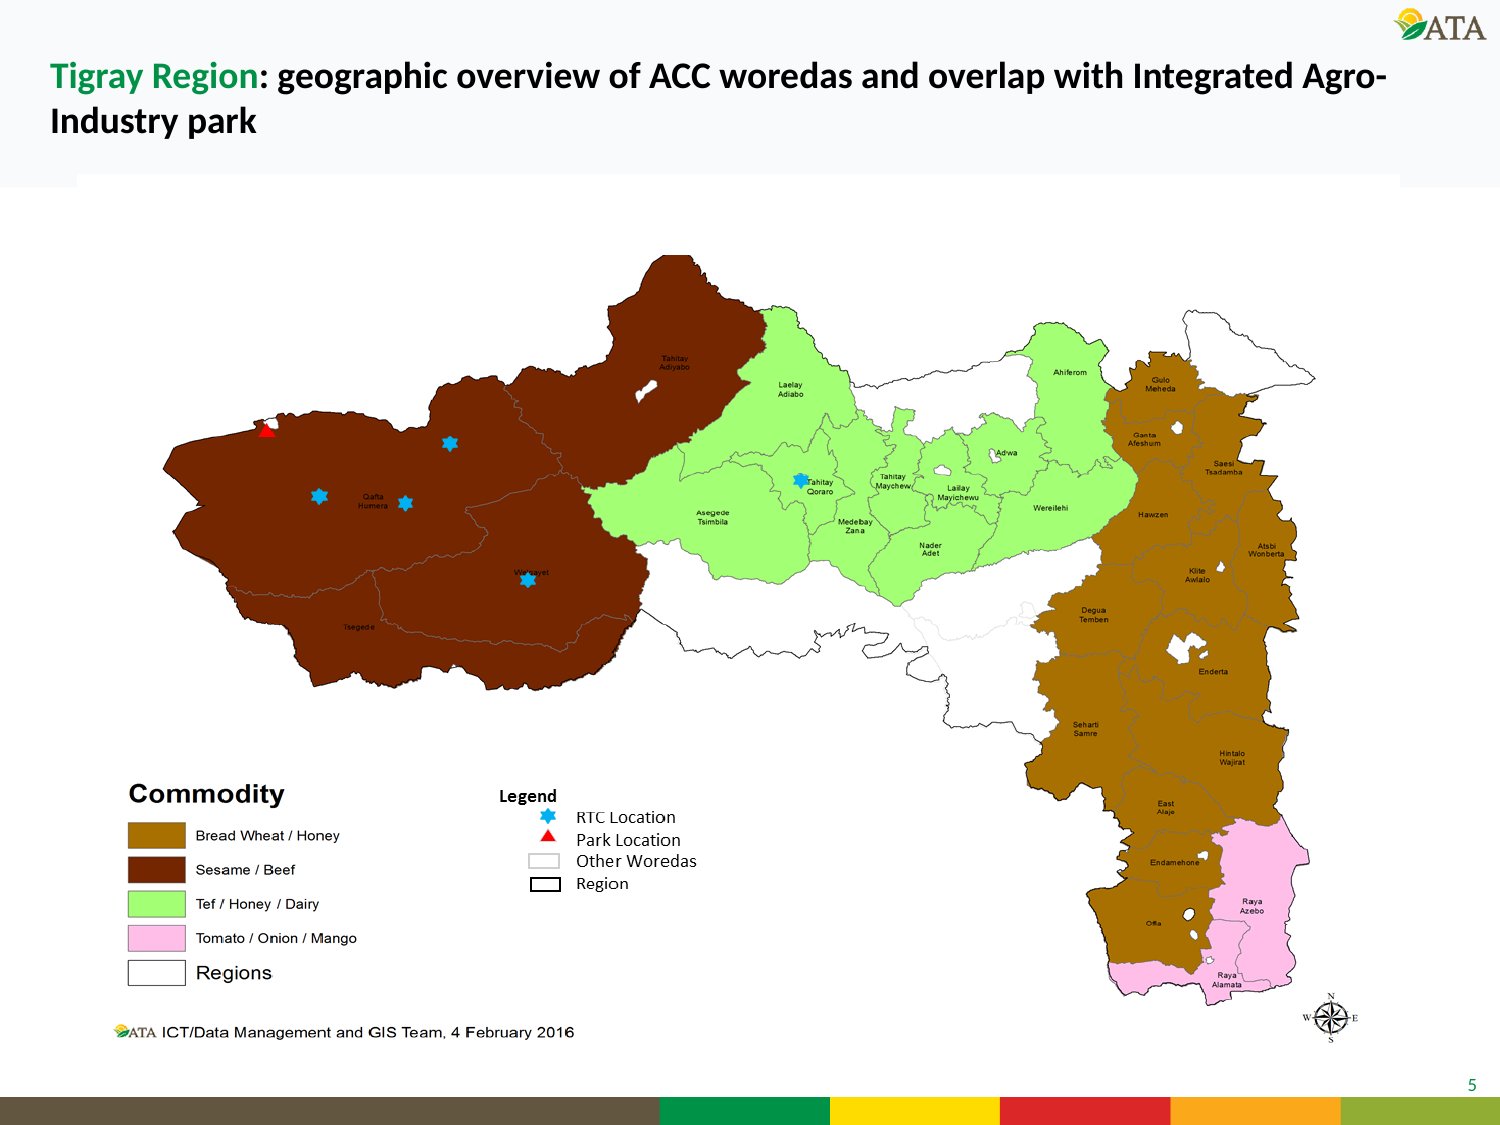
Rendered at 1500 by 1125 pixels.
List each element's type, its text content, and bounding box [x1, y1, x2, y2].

picture [0, 1097, 1500, 1125]
list Tigray Region: geographic overview of ACC woredas and overlap with Integrated Agro-Industry park [50, 50, 1435, 143]
picture [1373, 0, 1500, 53]
picture [77, 174, 1401, 1076]
